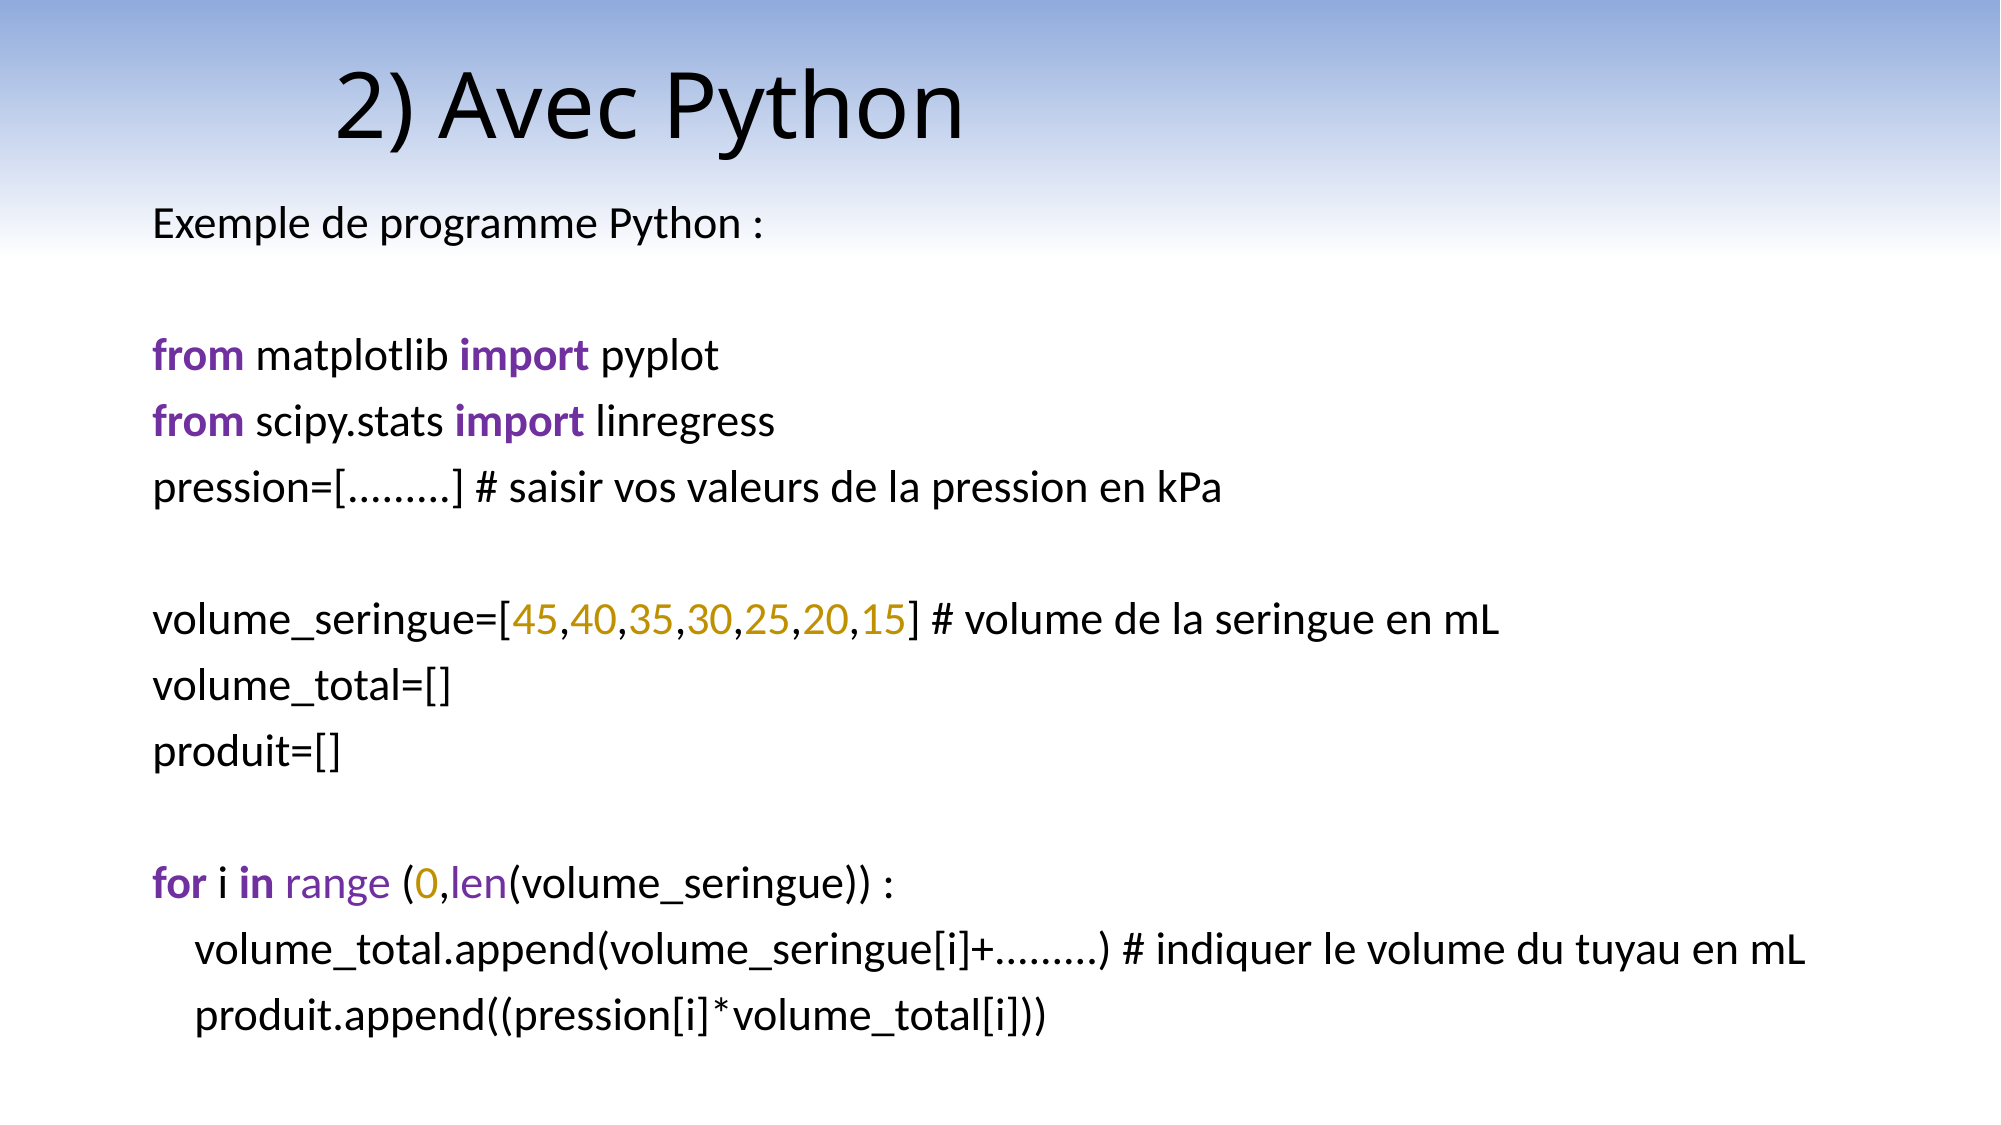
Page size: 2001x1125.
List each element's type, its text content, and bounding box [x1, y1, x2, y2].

title 2) Avec Python [169, 0, 1895, 218]
list Exemple de programme Python : from matplotlib import pyplot from scipy.stats import linregress pression=[.........] # saisir vos valeurs de la pression en kPa volume_seringue=[45,40,35,30,25,20,15] # volume de la seringue en mL volume_total=[] produit=[] for i in range (0,len(volume_seringue)) : volume_total.append(volume_seringue[i]+.........) # indiquer le volume du tuyau en mL produit.append((pression[i]*volume_total[i])) [137, 191, 1969, 1055]
